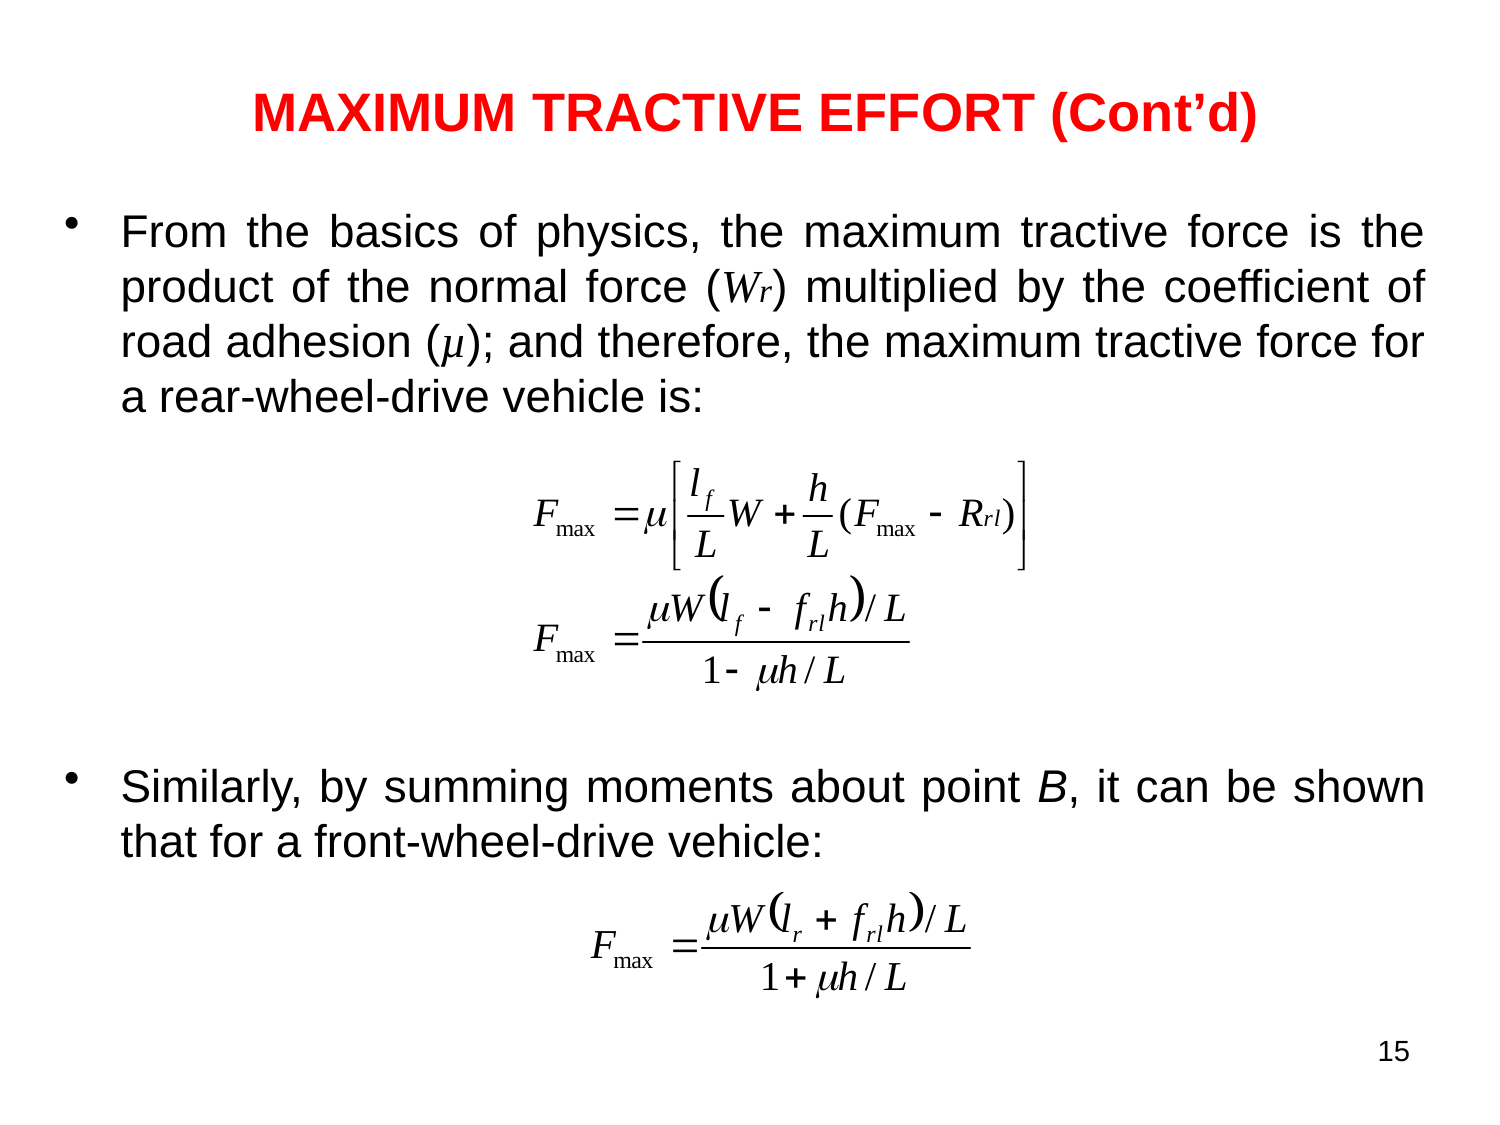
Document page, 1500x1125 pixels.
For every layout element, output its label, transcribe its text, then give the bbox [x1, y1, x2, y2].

text_box 15 [1074, 1024, 1425, 1103]
text_box From the basics of physics, the maximum tractive force is the product of the normal force (Wr) multiplied by the coefficient of road adhesion (µ); and therefore, the maximum tractive force for a rear-wheel-drive vehicle is: Similarly, by summing moments about point B, it can be shown that for a front-wheel-drive vehicle: [49, 194, 1441, 890]
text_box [526, 452, 1040, 701]
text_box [583, 892, 978, 1007]
title MAXIMUM TRACTIVE EFFORT (Cont’d) [41, 42, 1471, 177]
